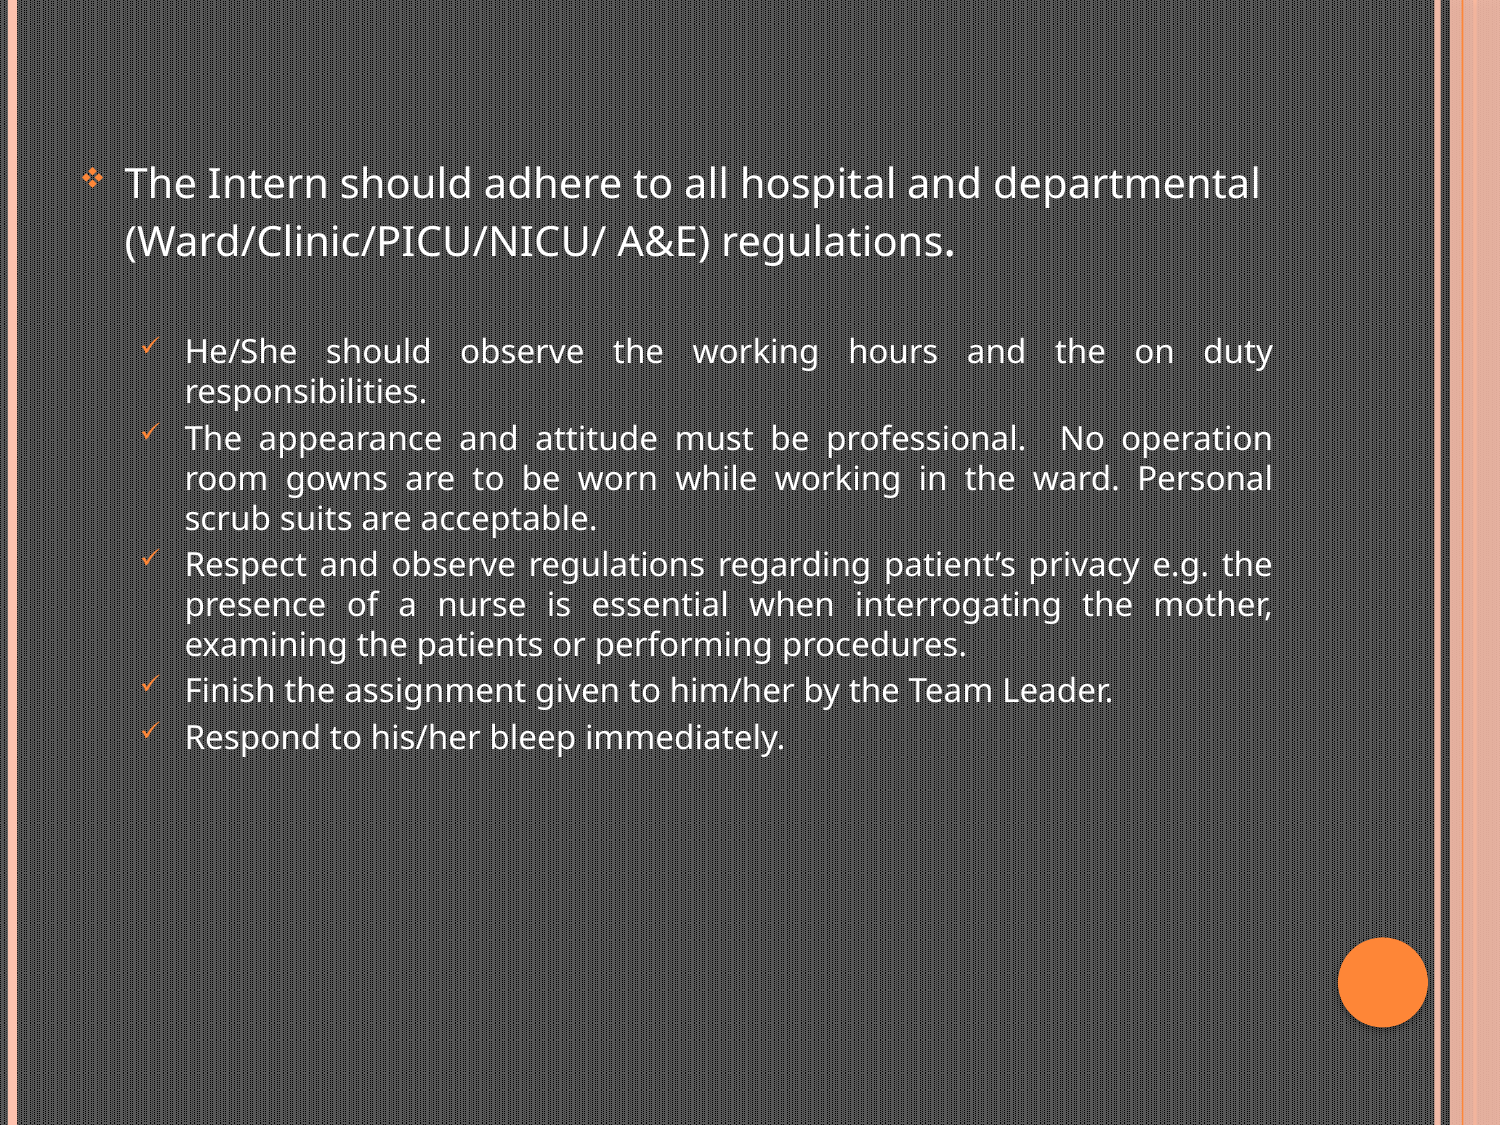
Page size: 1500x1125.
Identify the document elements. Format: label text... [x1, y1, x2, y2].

list The Intern should adhere to all hospital and departmental (Ward/Clinic/PICU/NICU/ A&E) regulations. He/She should observe the working hours and the on duty responsibilities. The appearance and attitude must be professional. No operation room gowns are to be worn while working in the ward. Personal scrub suits are acceptable. Respect and observe regulations regarding patient’s privacy e.g. the presence of a nurse is essential when interrogating the mother, examining the patients or performing procedures. Finish the assignment given to him/her by the Team Leader. Respond to his/her bleep immediately. [64, 149, 1290, 949]
